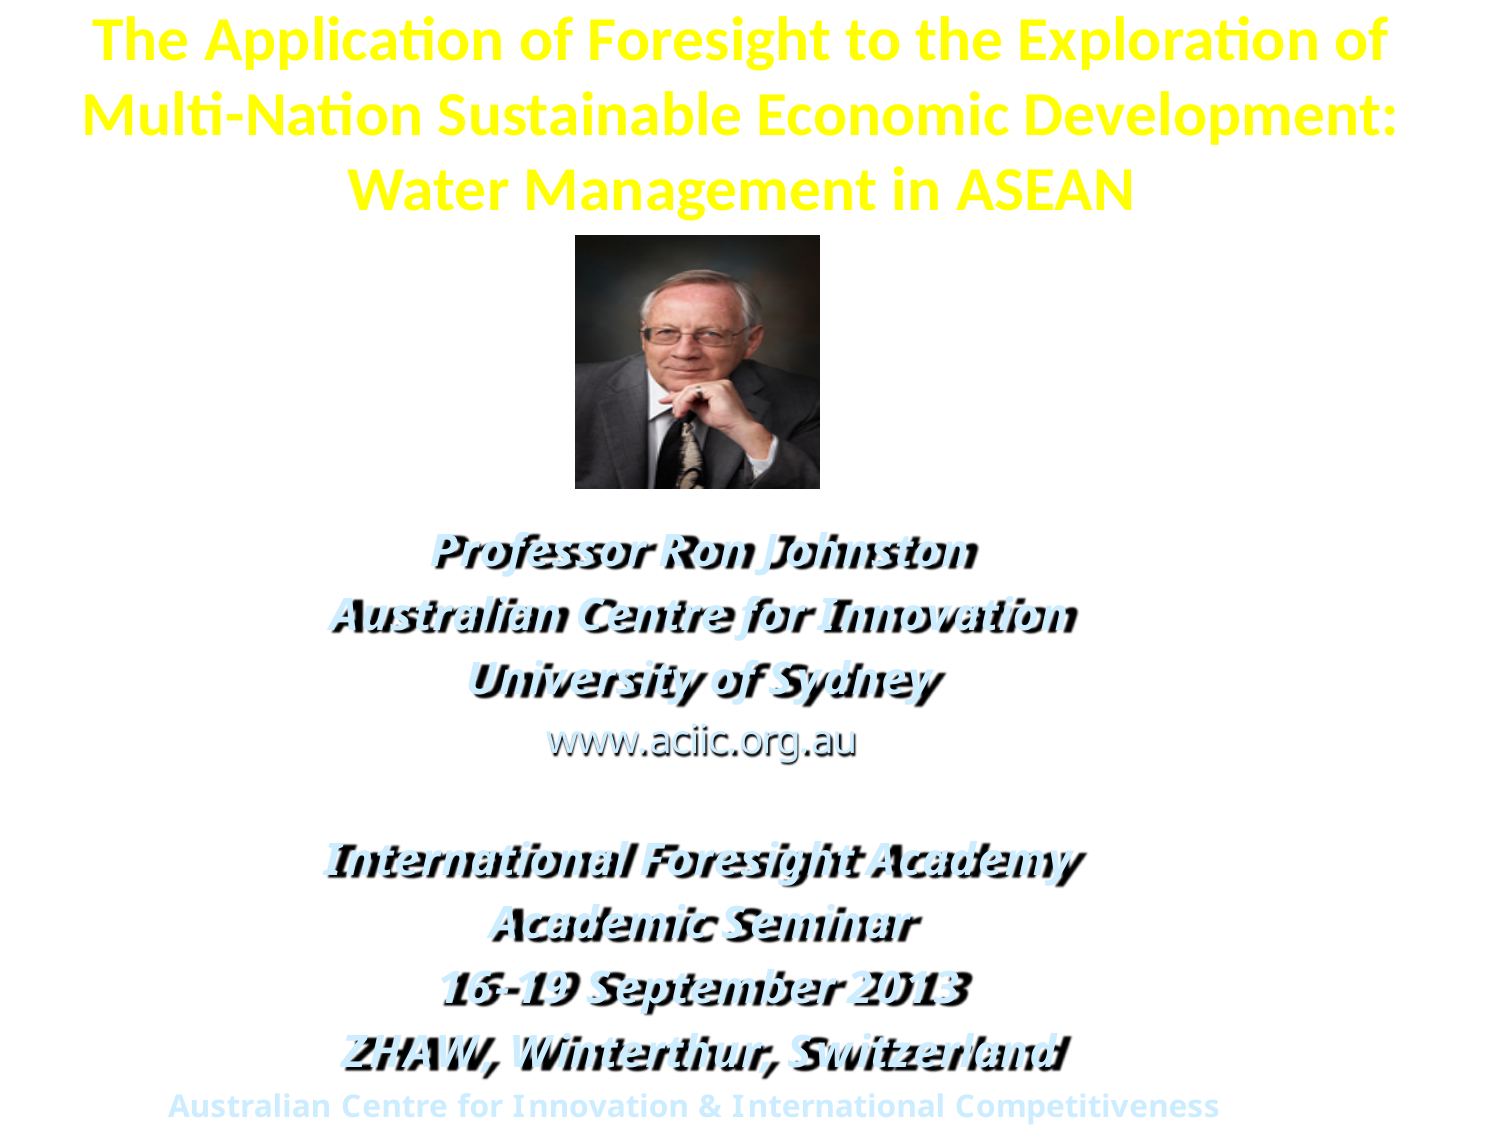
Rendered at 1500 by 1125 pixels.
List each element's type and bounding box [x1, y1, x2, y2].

text_box [0, 0, 1500, 1125]
